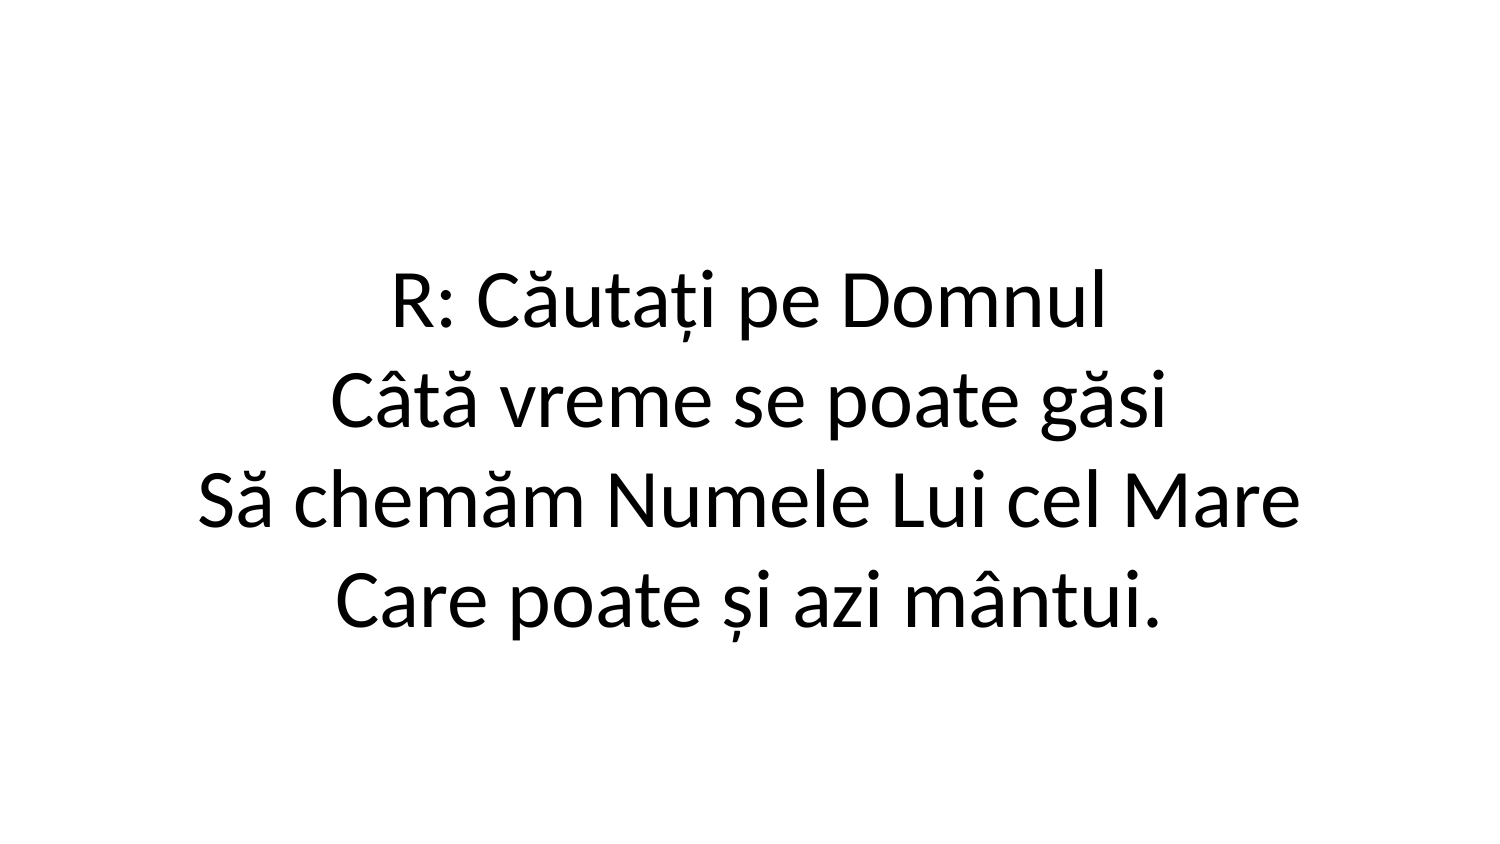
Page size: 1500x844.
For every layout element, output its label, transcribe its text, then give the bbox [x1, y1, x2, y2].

text_box R: Căutați pe Domnul Câtă vreme se poate găsi Să chemăm Numele Lui cel Mare Care poate și azi mântui. [182, 192, 1318, 652]
